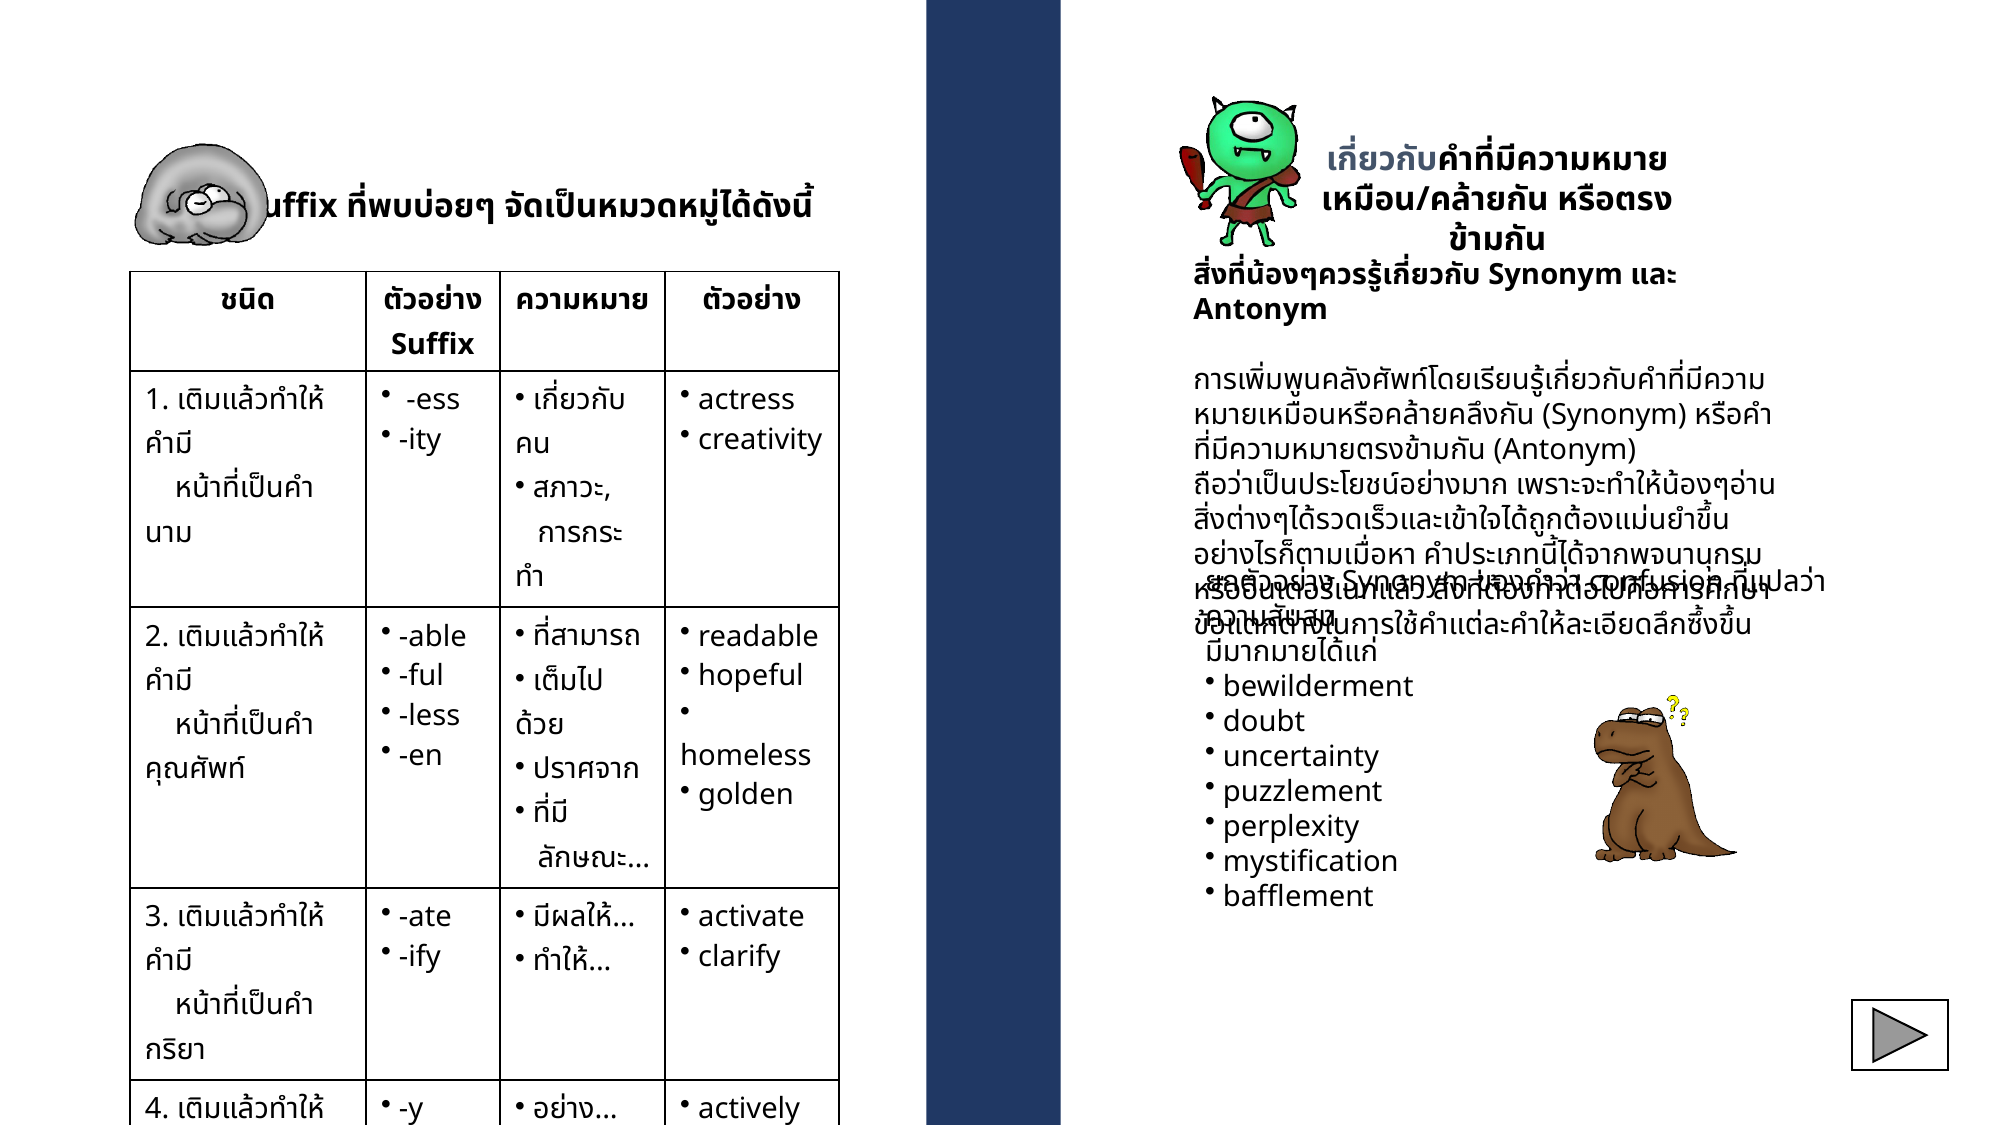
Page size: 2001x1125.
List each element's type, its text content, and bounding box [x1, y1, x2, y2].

text_box [925, 0, 1062, 1125]
table_header ตัวอย่าง [666, 272, 838, 370]
table_cell -ess -ity [367, 372, 499, 606]
picture [1579, 685, 1751, 874]
table_cell มีผลให้… ทำให้... [501, 889, 664, 1079]
table_cell readable hopeful homeless golden [666, 608, 838, 887]
table_cell -ate -ify [367, 889, 499, 1079]
table_header ตัวอย่าง Suffix [367, 272, 499, 370]
table_cell อย่าง... ในทิศทาง… [501, 1081, 664, 1125]
table_cell -able -ful -less -en [367, 608, 499, 887]
picture [1178, 94, 1302, 248]
text_box เกี่ยวกับคำที่มีความหมายเหมือน/คล้ายกัน หรือตรงข้ามกัน [1302, 129, 1699, 248]
table_cell 3. เติมแล้วทำให้คำมี หน้าที่เป็นคำกริยา [131, 889, 365, 1079]
text_box Suffix ที่พบบ่อยๆ จัดเป็นหมวดหมู่ได้ดังนี้ [284, 177, 829, 232]
picture [118, 118, 284, 261]
text_box สิ่งที่น้องๆควรรู้เกี่ยวกับ Synonym และ Antonym การเพิ่มพูนคลังศัพท์โดยเรียนรู้เกี่ยวกับคำที่มีความหมายเหมือนหรือคล้ายคลึงกัน (Synonym) หรือคำที่มีความหมายตรงข้ามกัน (Antonym) ถือว่าเป็นประโยชน์อย่างมาก เพราะจะทำให้น้องๆอ่านสิ่งต่างๆได้รวดเร็วและเข้าใจได้ถูกต้องแม่นยำขึ้น อย่างไรก็ตามเมื่อหา คำประเภทนี้ได้จากพจนานุกรมหรืออินเตอร์เนทแล้ว สิ่งที่ต้องทำต่อไปคือการศึกษาข้อแตกต่างในการใช้คำแต่ละคำให้ละเอียดลึกซึ้งขึ้น [1178, 248, 1805, 648]
text_box ยกตัวอย่าง Synonym ของคำว่า confusion ที่แปลว่า ความสับสน มีมากมายได้แก่ bewilderment doubt uncertainty puzzlement perplexity mystification bafflement [1190, 555, 1864, 990]
text_box [1851, 999, 1949, 1071]
table_cell เกี่ยวกับคน สภาวะ, การกระทำ [501, 372, 664, 606]
table_cell 4. เติมแล้วทำให้คำมี หน้าที่เป็นคำวิเศษณ์ [131, 1081, 365, 1125]
table_cell ที่สามารถ เต็มไปด้วย ปราศจาก ที่มี ลักษณะ… [501, 608, 664, 887]
table_cell 1. เติมแล้วทำให้คำมี หน้าที่เป็นคำนาม [131, 372, 365, 606]
table_cell 2. เติมแล้วทำให้คำมี หน้าที่เป็นคำคุณศัพท์ [131, 608, 365, 887]
table_cell actress creativity [666, 372, 838, 606]
table_header ชนิด [131, 272, 365, 370]
table_header ความหมาย [501, 272, 664, 370]
table_cell -y -ward [367, 1081, 499, 1125]
table_cell actively downward [666, 1081, 838, 1125]
table_cell activate clarify [666, 889, 838, 1079]
